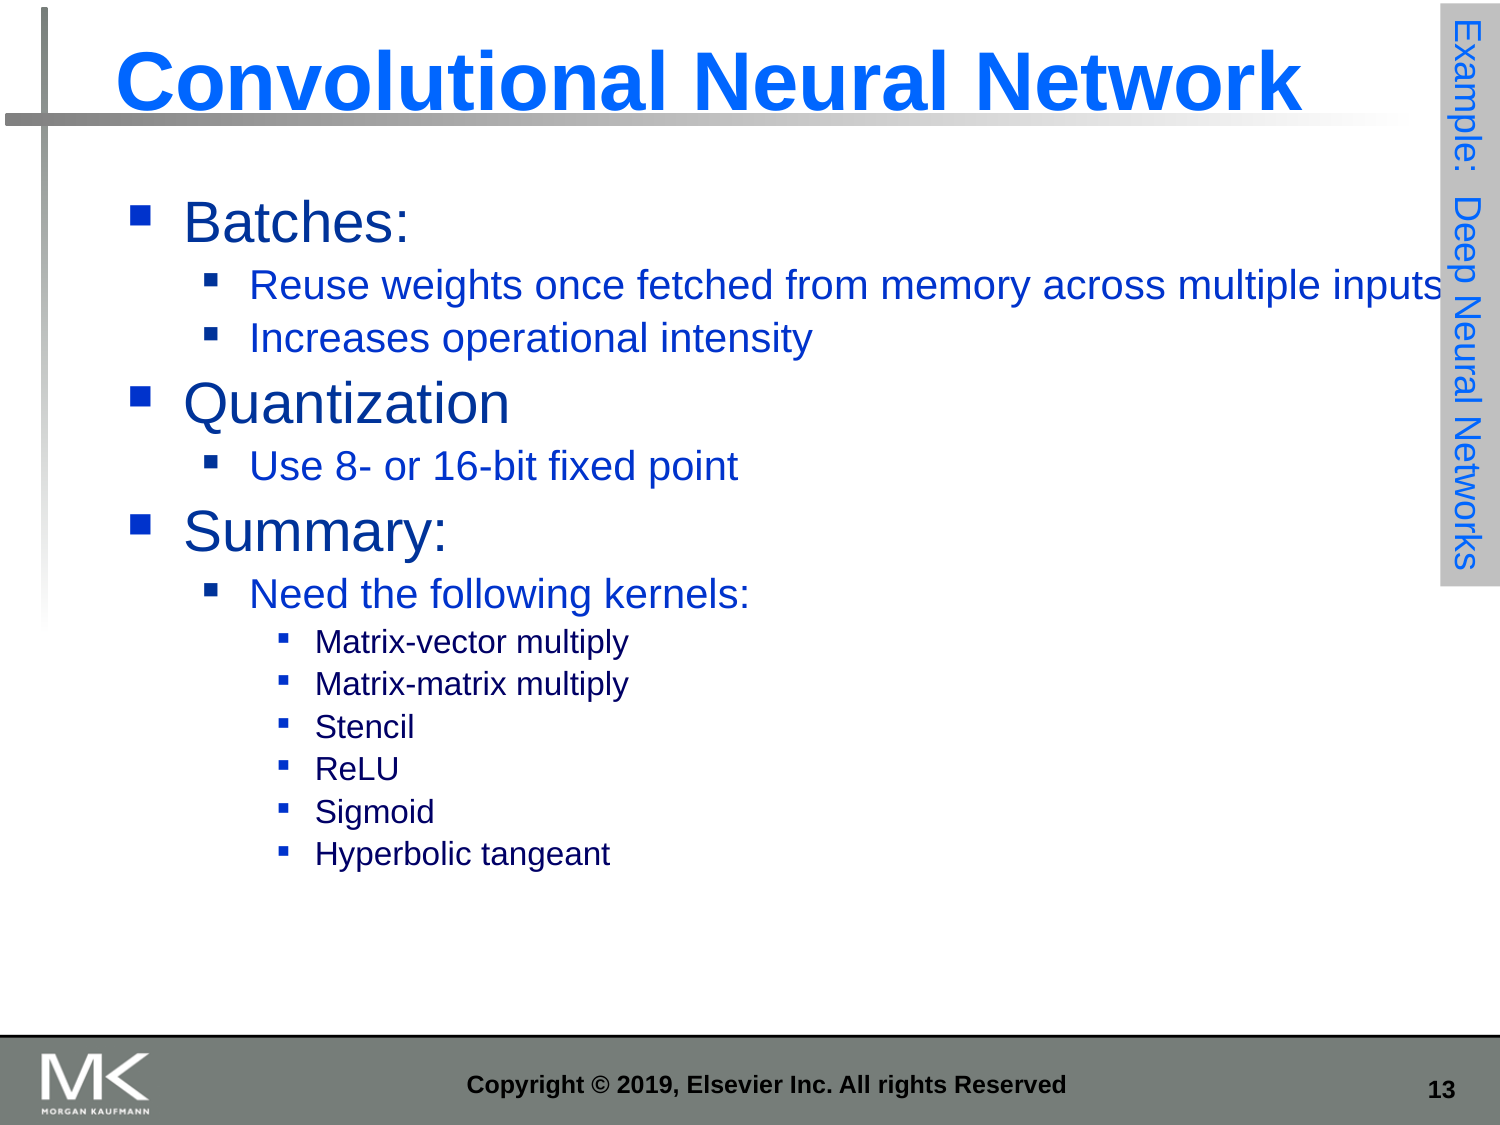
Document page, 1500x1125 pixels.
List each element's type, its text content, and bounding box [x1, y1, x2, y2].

title Convolutional Neural Network [100, 17, 1440, 135]
text_box Example: Deep Neural Networks [1440, 3, 1500, 587]
list Batches: Reuse weights once fetched from memory across multiple inputs Increases operational intensity Quantization Use 8- or 16-bit fixed point Summary: Need the following kernels: Matrix-vector multiply Matrix-matrix multiply Stencil ReLU Sigmoid Hyperbolic tangeant [111, 184, 1470, 1024]
picture [29, 1046, 160, 1123]
footer Copyright © 2019, Elsevier Inc. All rights Reserved [170, 1046, 1365, 1106]
